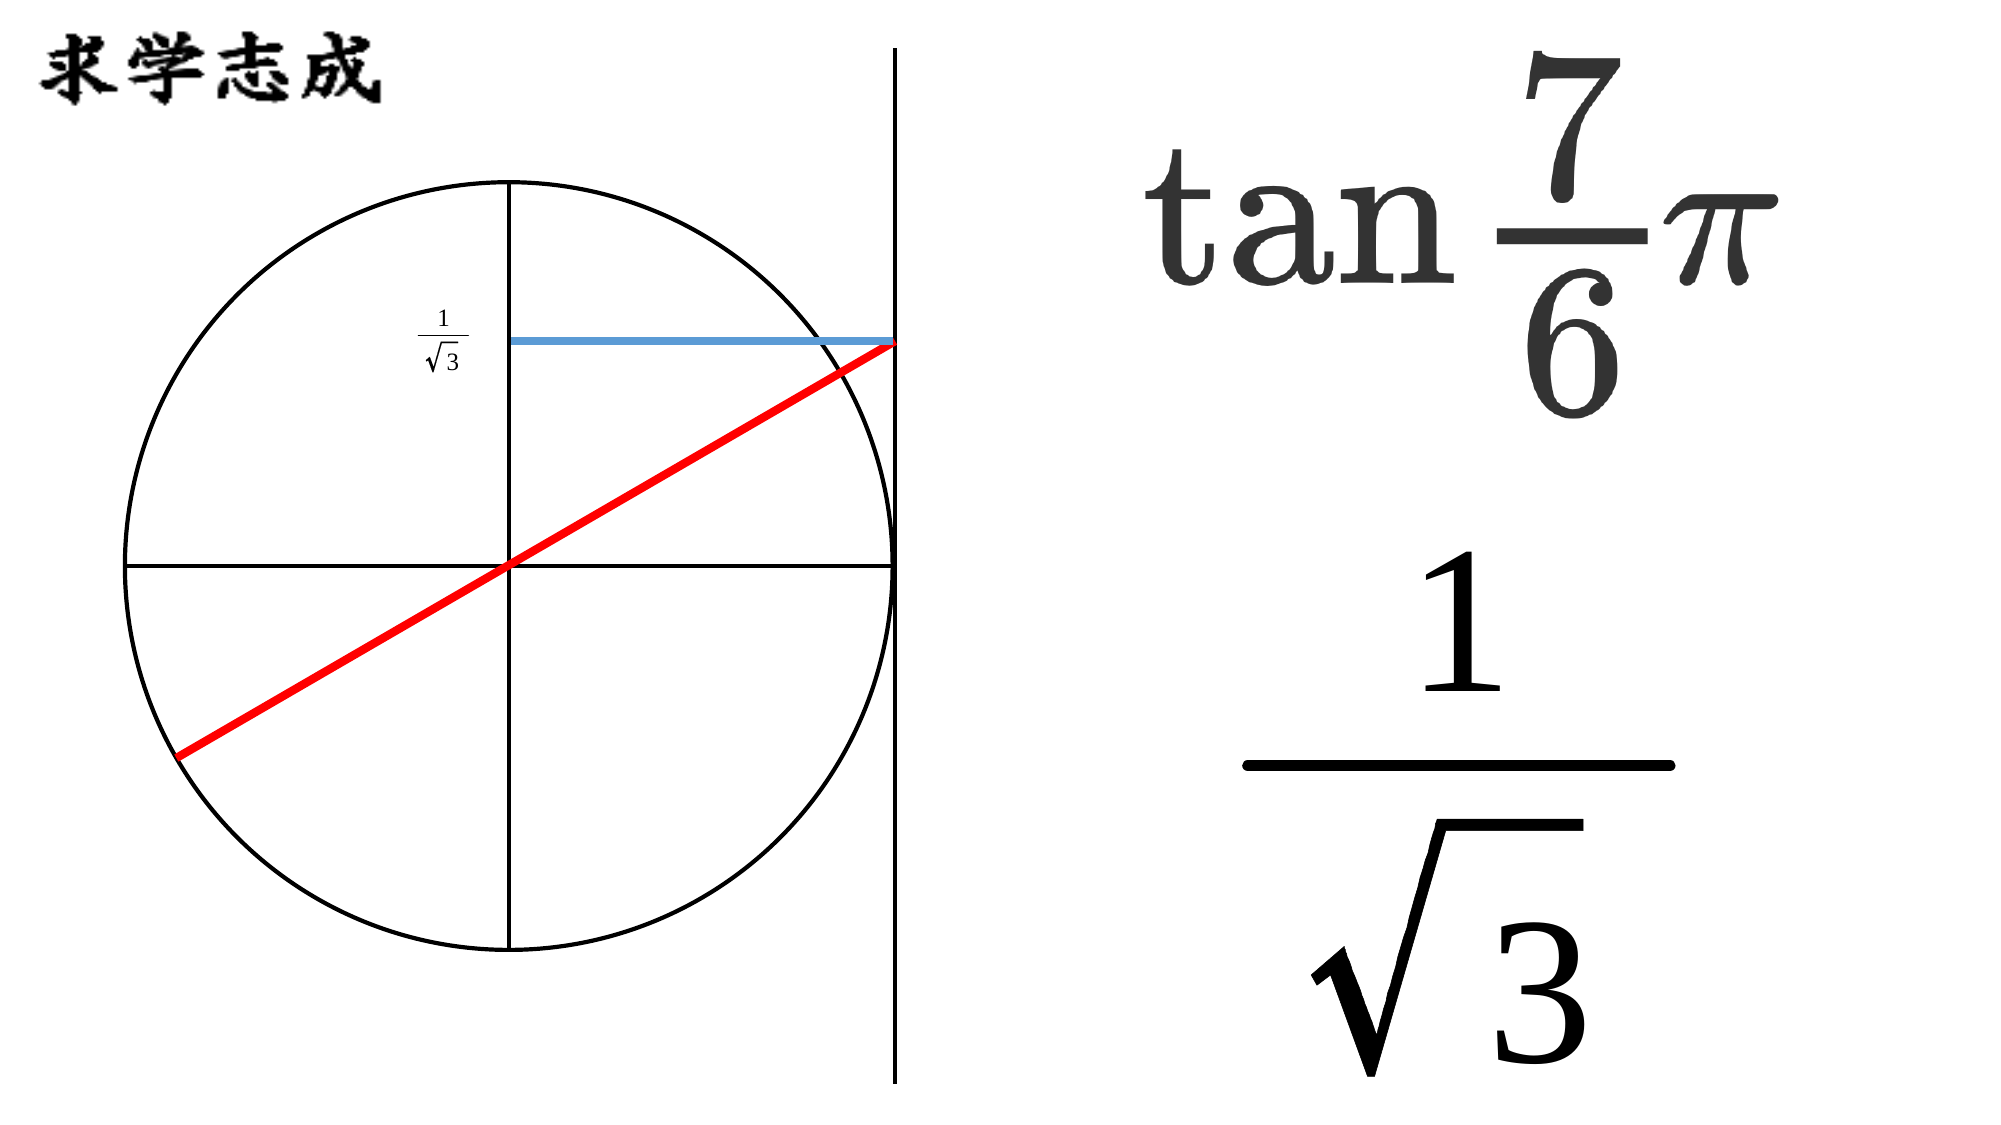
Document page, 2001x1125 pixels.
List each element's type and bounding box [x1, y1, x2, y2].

text_box [1225, 503, 1699, 1125]
text_box [176, 341, 896, 758]
picture [18, 0, 403, 166]
text_box [123, 372, 843, 951]
text_box [196, 181, 819, 341]
text_box [415, 304, 472, 378]
picture [1094, 0, 1830, 470]
